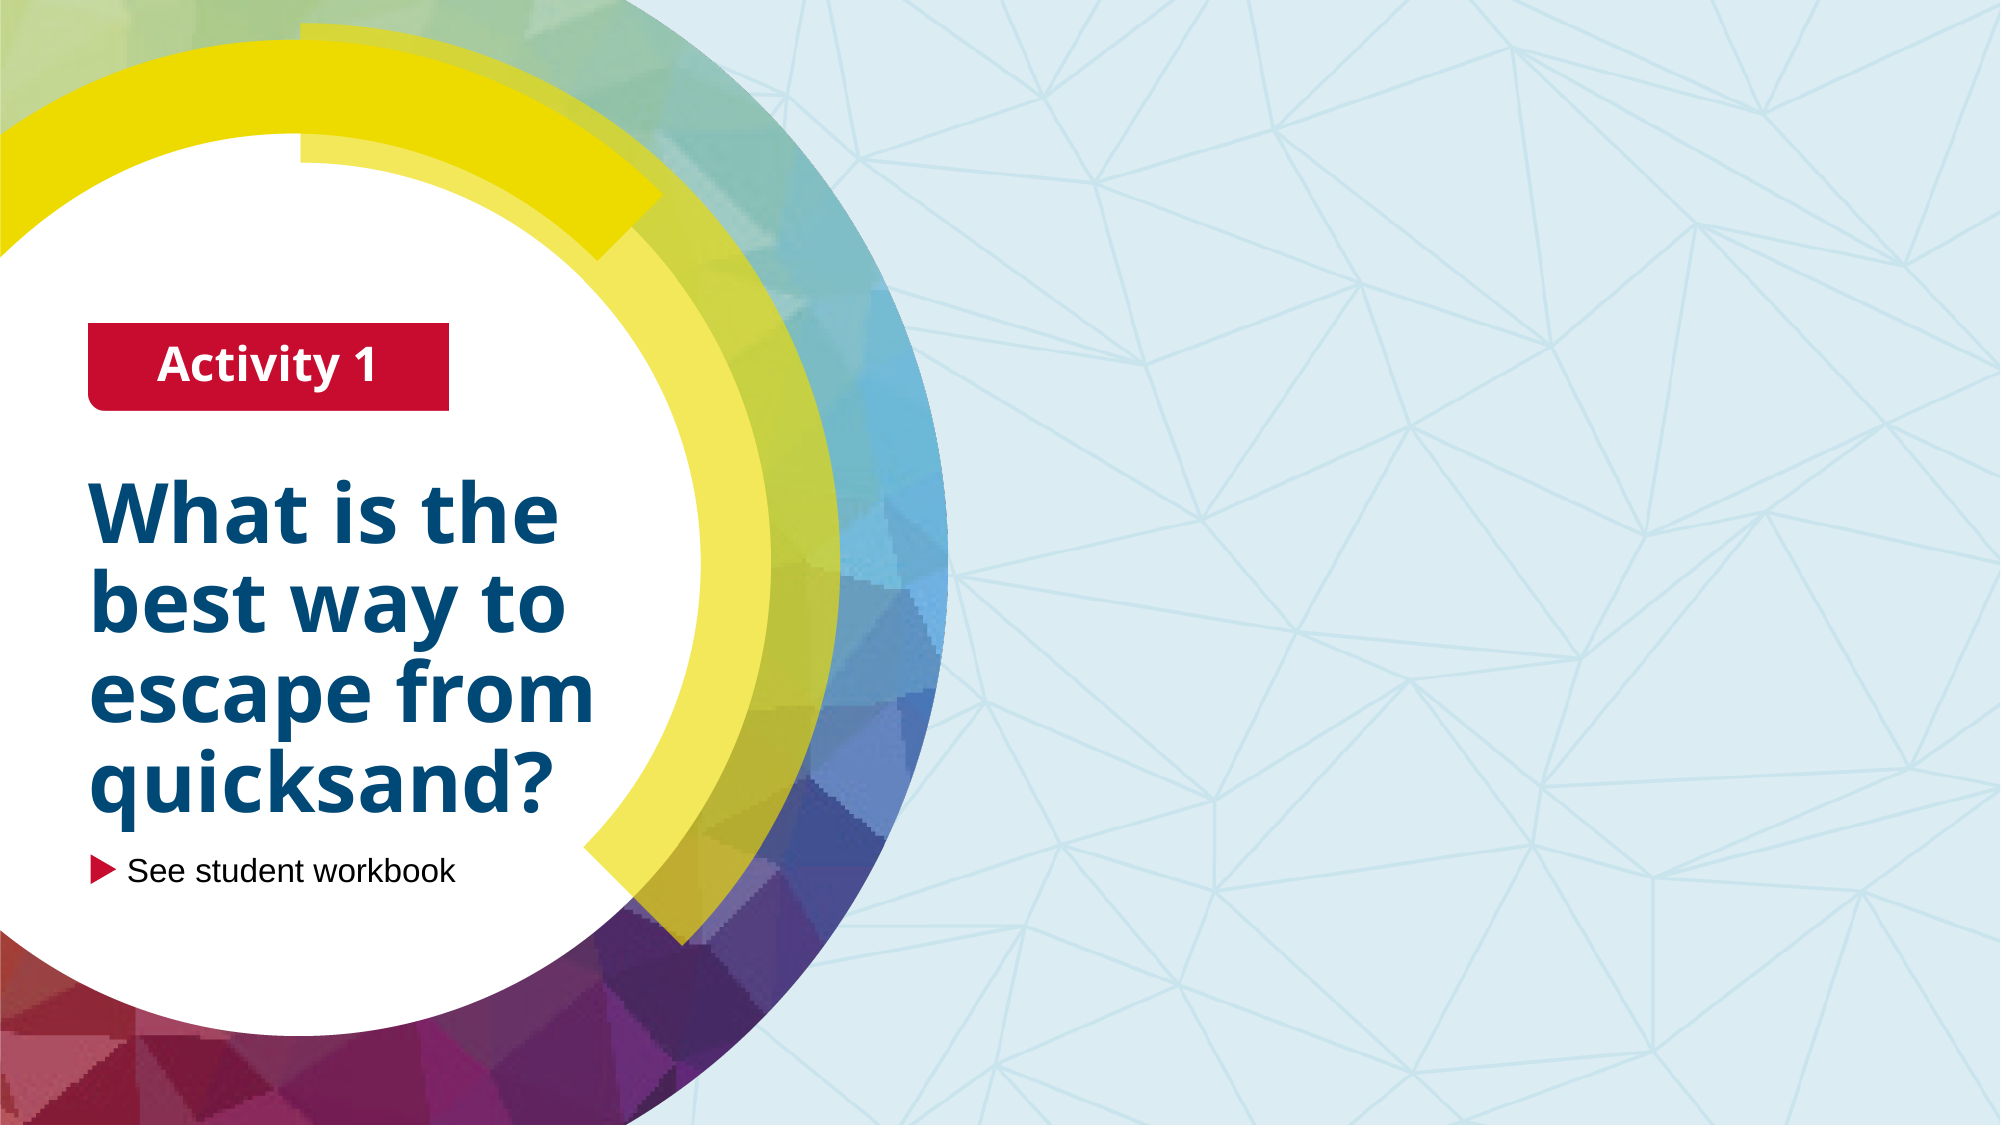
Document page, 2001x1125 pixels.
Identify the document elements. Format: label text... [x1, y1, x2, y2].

picture [0, 0, 2001, 1125]
list Activity 1 [88, 323, 449, 410]
list See student workbook [126, 802, 680, 890]
title What is the best way to escape from quicksand? [88, 471, 607, 842]
